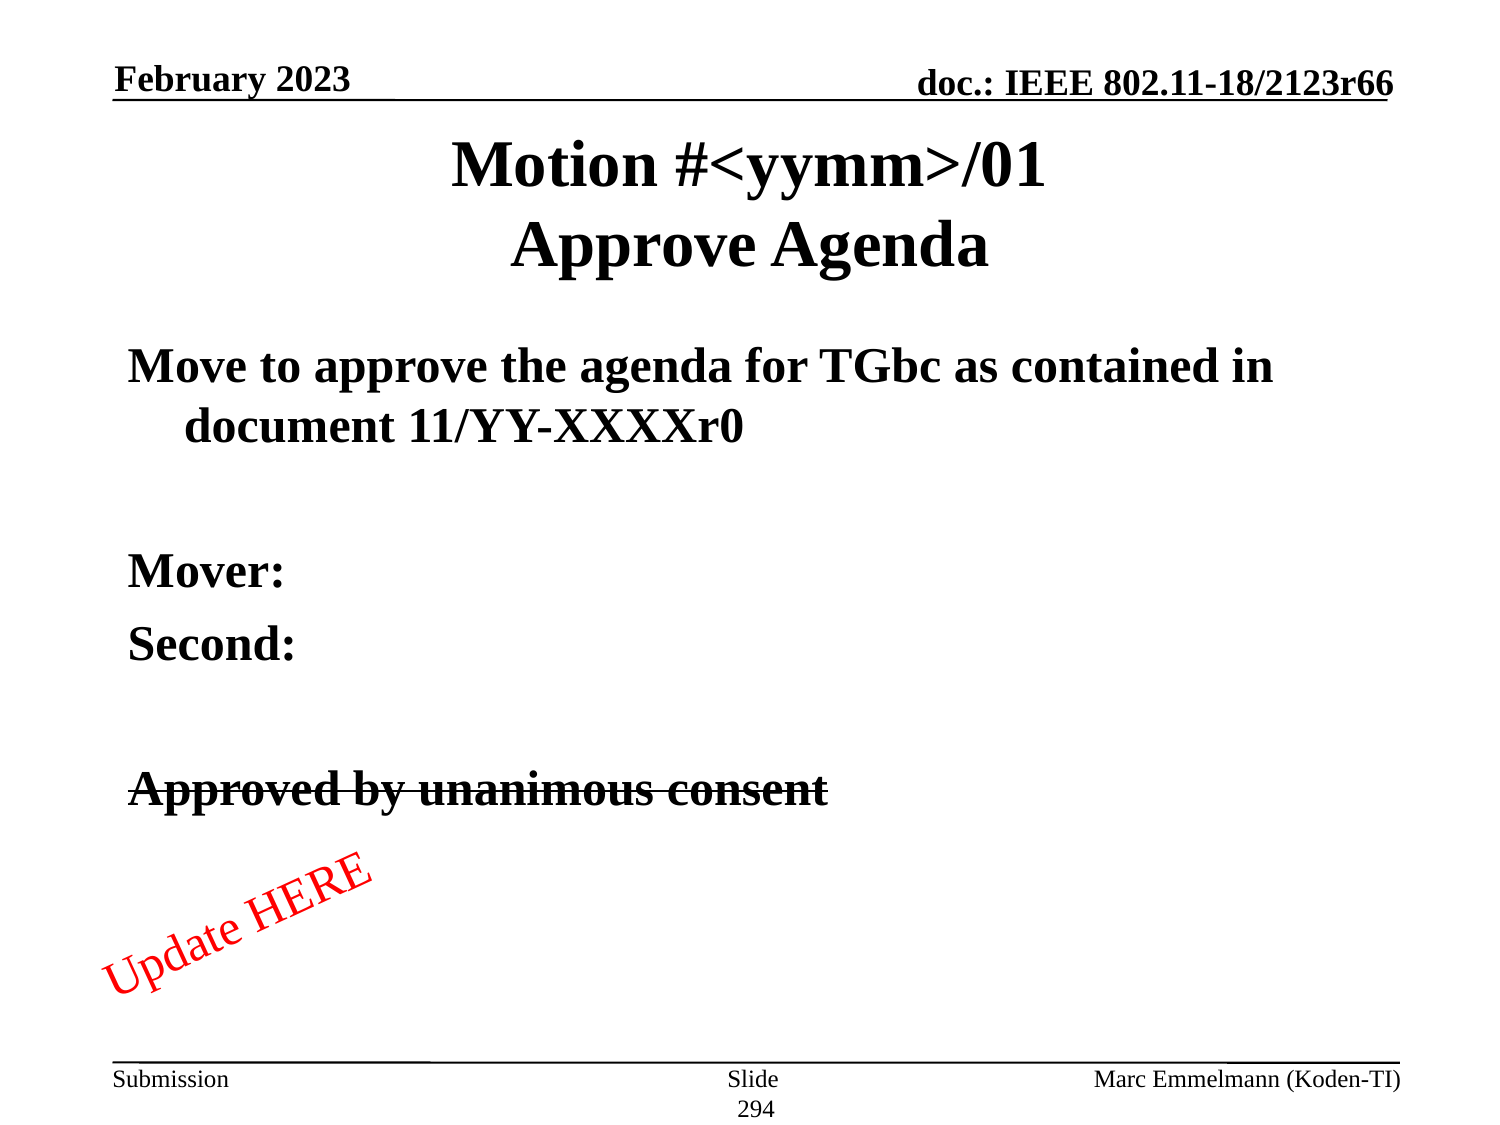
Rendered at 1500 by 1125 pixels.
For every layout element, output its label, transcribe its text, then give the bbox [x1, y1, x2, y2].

text_box Update HERE [76, 820, 396, 1022]
title Motion #<yymm>/01 Approve Agenda [112, 112, 1388, 288]
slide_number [114, 54, 423, 100]
slide_number Slide 294 [712, 1061, 800, 1123]
list Move to approve the agenda for TGbc as contained in document 11/YY-XXXXr0 Mover: Second: Approved by unanimous consent [112, 324, 1388, 1000]
footer Marc Emmelmann (Koden-TI) [878, 1061, 1402, 1093]
